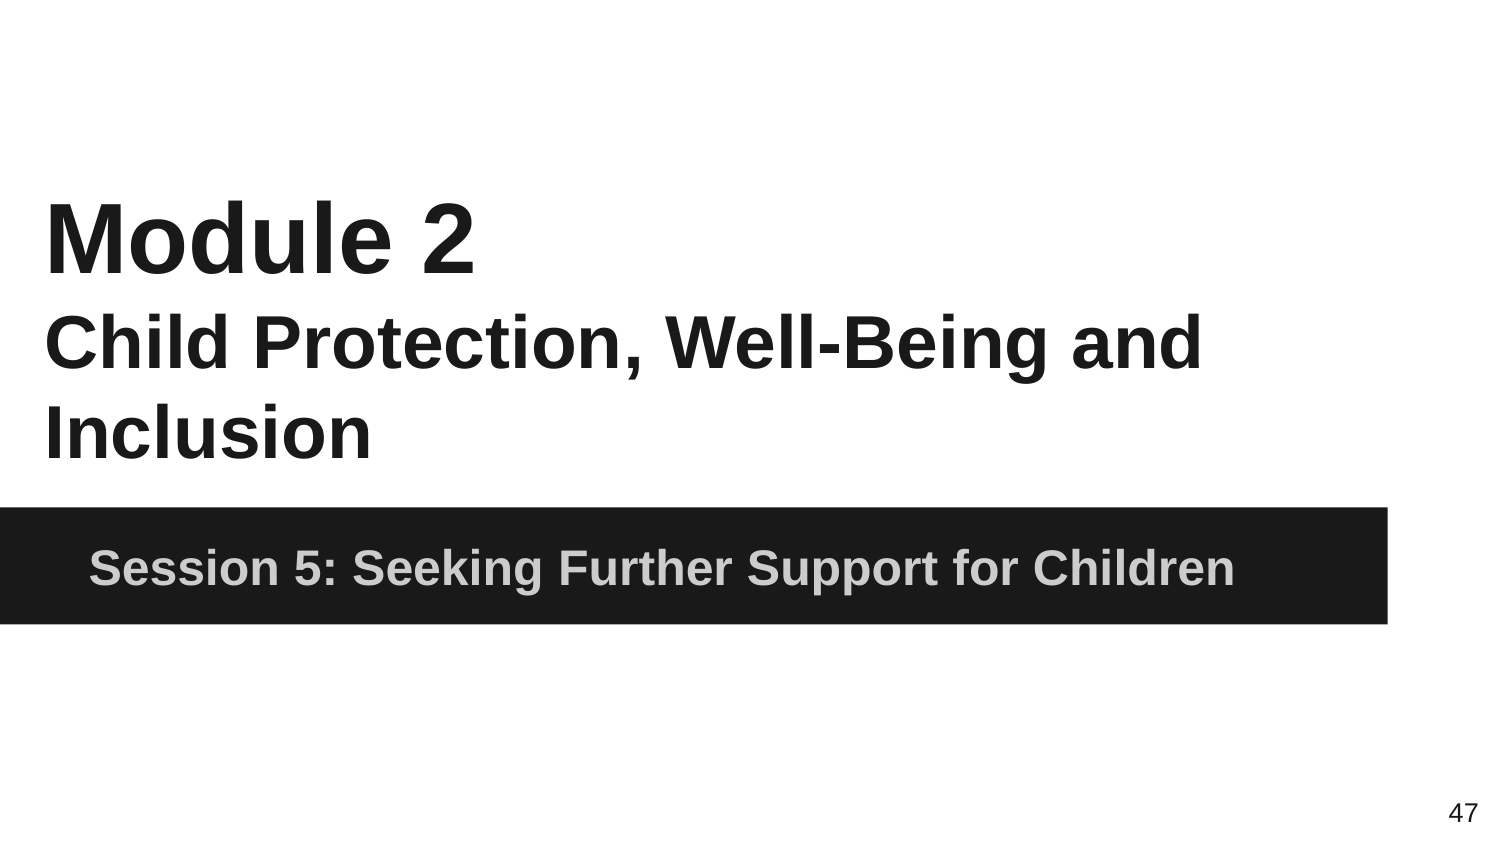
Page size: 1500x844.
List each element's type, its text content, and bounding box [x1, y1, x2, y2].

title Module 2 Child Protection, Well-Being and Inclusion [29, 212, 1305, 489]
slide_number 47 [1403, 779, 1494, 844]
subtitle Session 5: Seeking Further Support for Children [73, 507, 1349, 625]
